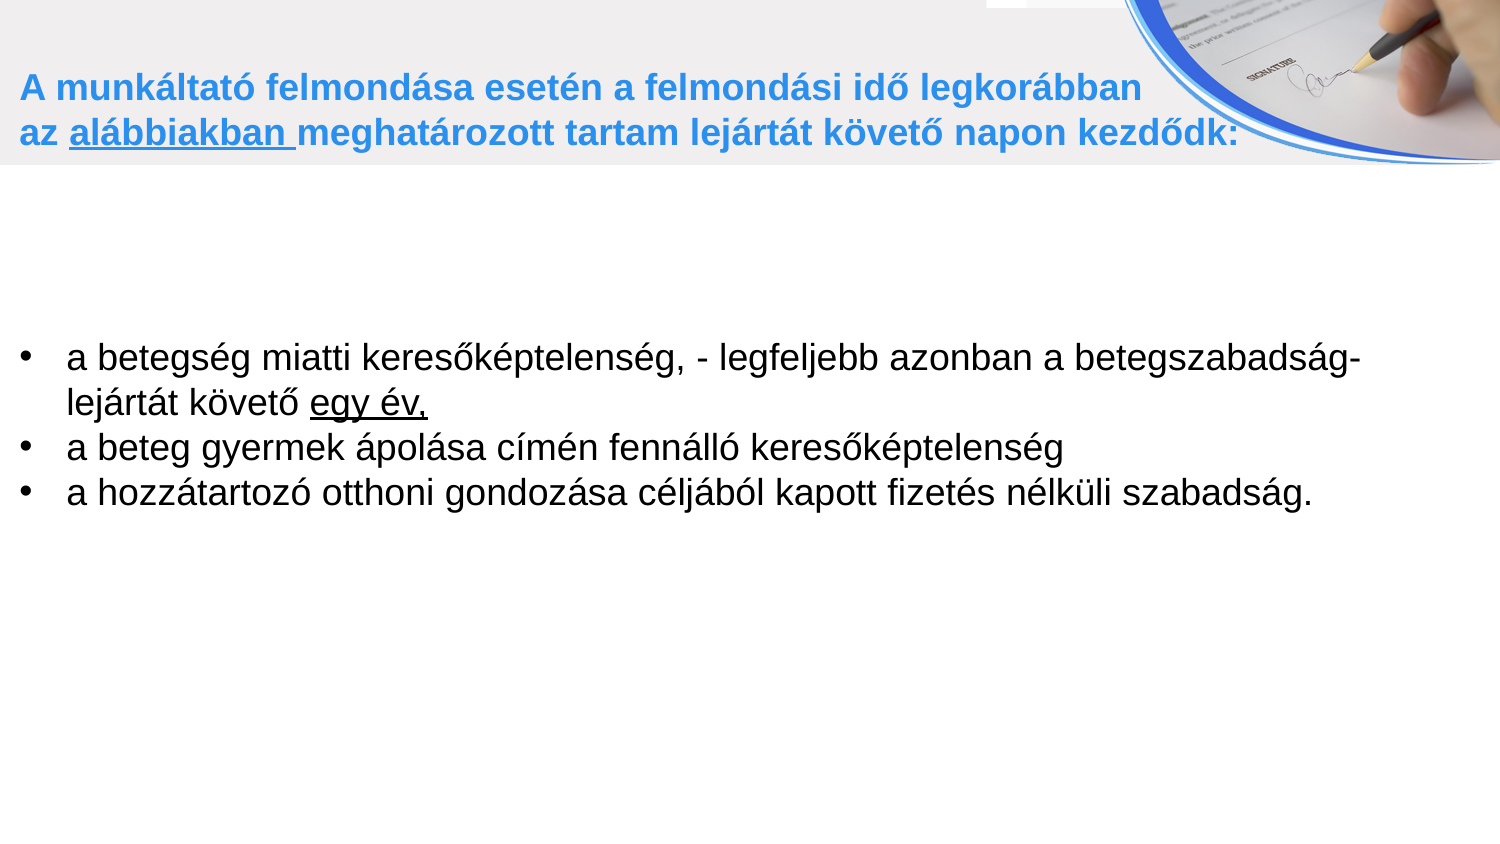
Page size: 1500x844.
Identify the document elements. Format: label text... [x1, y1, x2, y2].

text_box A munkáltató felmondása esetén a felmondási idő legkorábban az alábbiakban meghatározott tartam lejártát követő napon kezdődk: a betegség miatti keresőképtelenség, - legfeljebb azonban a betegszabadság- lejártát követő egy év, a beteg gyermek ápolása címén fennálló keresőképtelenség a hozzátartozó otthoni gondozása céljából kapott fizetés nélküli szabadság. [4, 55, 1483, 521]
picture [0, 0, 1500, 844]
